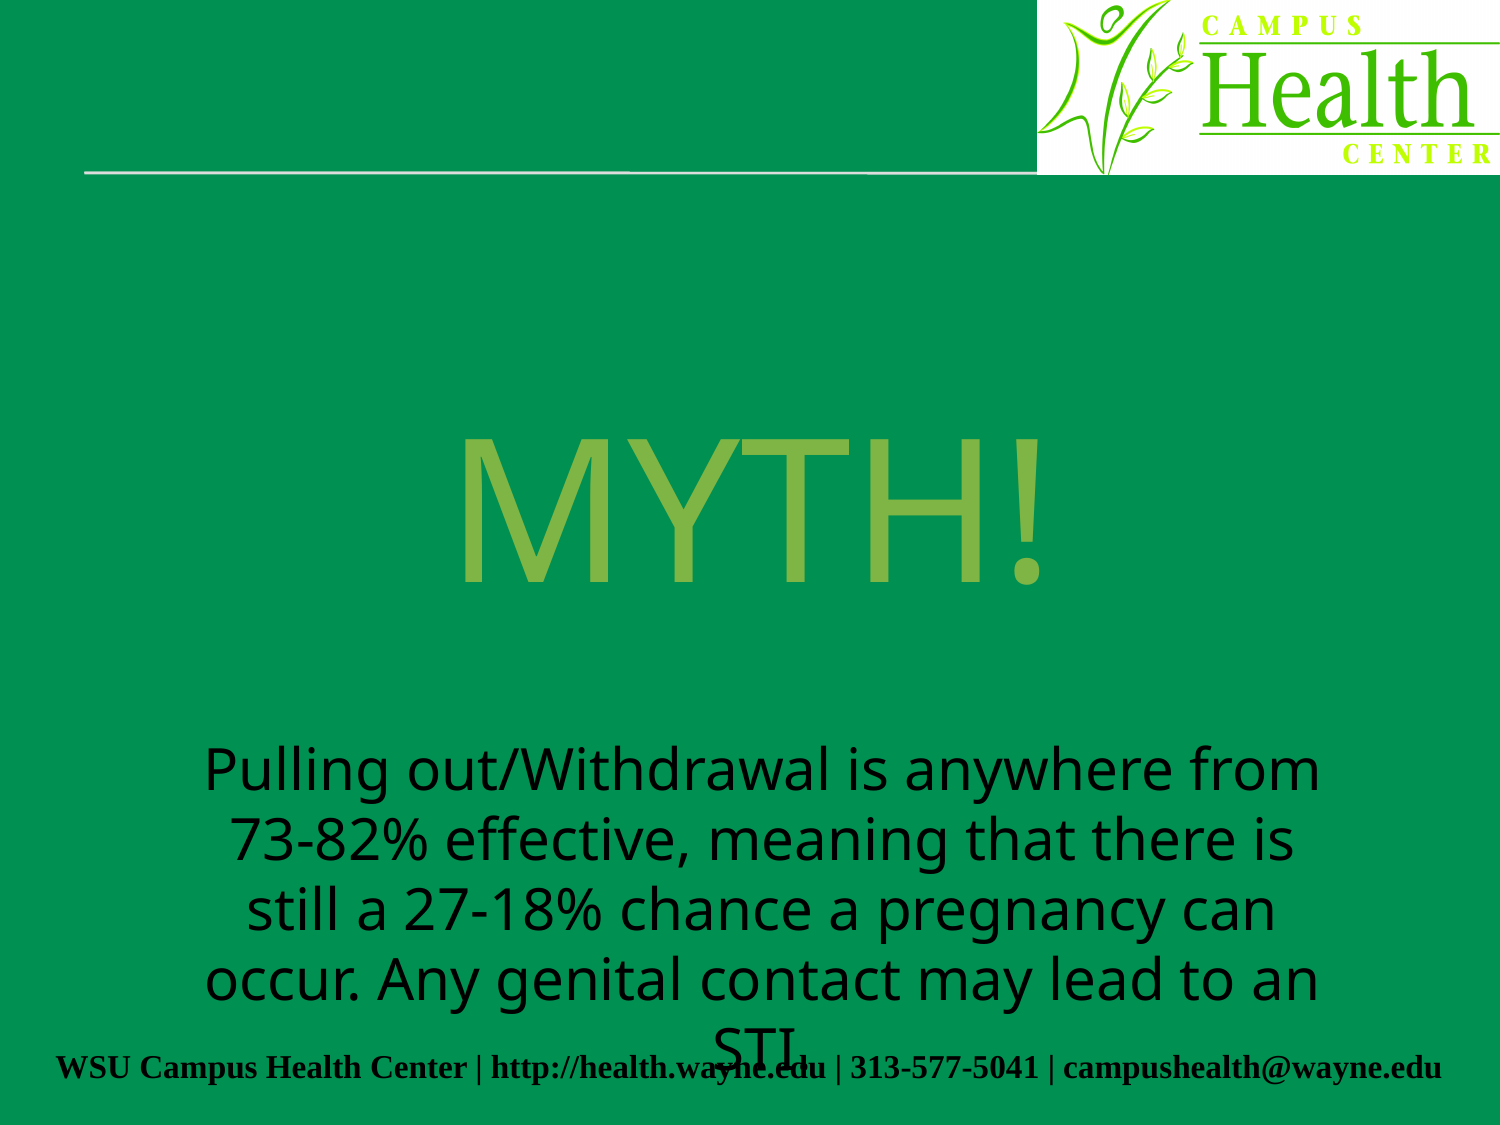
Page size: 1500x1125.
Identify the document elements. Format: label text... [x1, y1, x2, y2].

text_box Pulling out/Withdrawal is anywhere from 73-82% effective, meaning that there is still a 27-18% chance a pregnancy can occur. Any genital contact may lead to an STI. [187, 725, 1338, 1090]
list MYTH! [37, 375, 1463, 658]
picture [1037, 0, 1500, 176]
footer WSU Campus Health Center | http://health.wayne.edu | 313-577-5041 | campushealth@wayne.edu [0, 1037, 1500, 1125]
